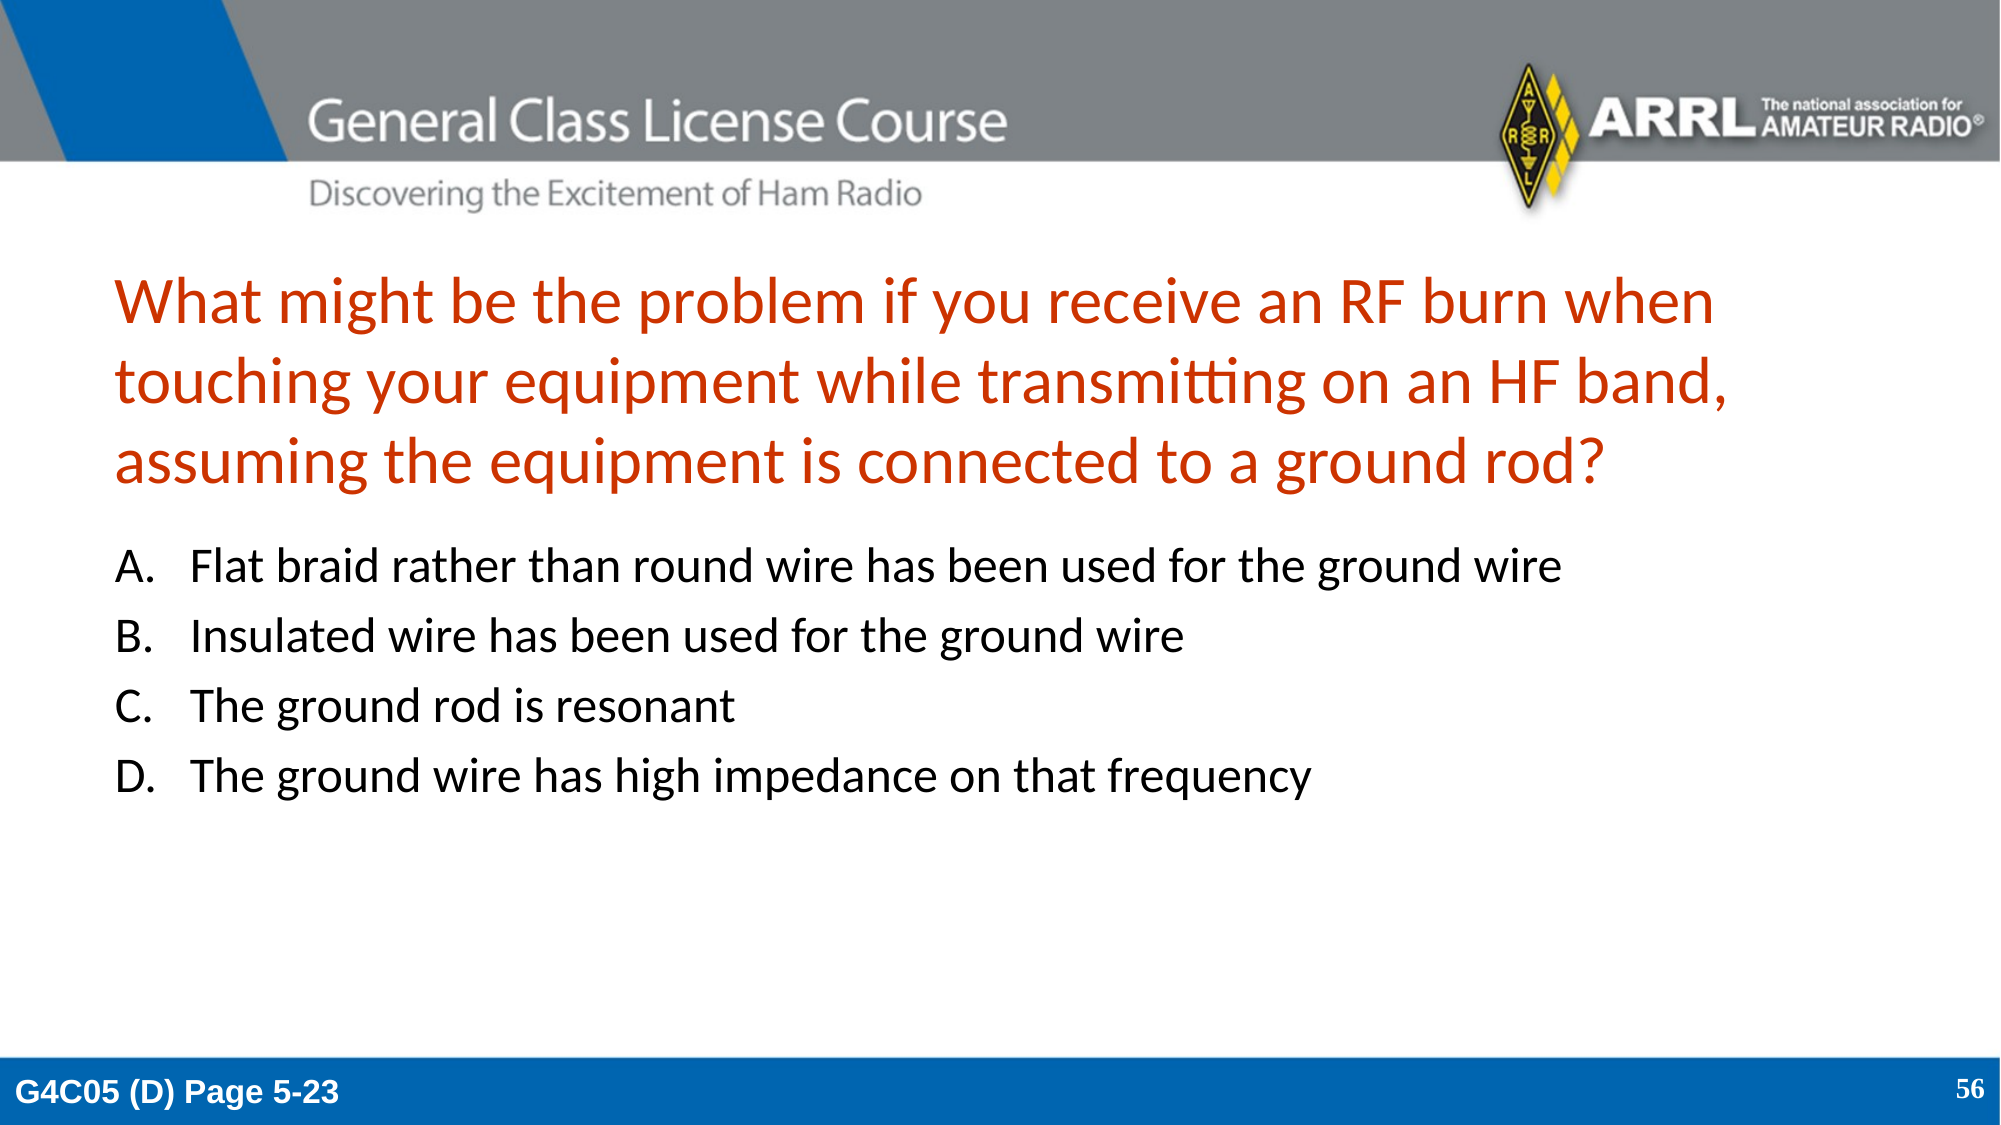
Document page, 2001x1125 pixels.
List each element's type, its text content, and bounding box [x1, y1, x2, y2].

text_box G4C05 (D) Page 5-23 [0, 1062, 1313, 1118]
list Flat braid rather than round wire has been used for the ground wire Insulated wire has been used for the ground wire The ground rod is resonant The ground wire has high impedance on that frequency [99, 525, 1900, 1005]
picture [0, 0, 2001, 1125]
title What might be the problem if you receive an RF burn when touching your equipment while transmitting on an HF band, assuming the equipment is connected to a ground rod? [99, 249, 1900, 468]
text_box 56 [1875, 1062, 2000, 1113]
